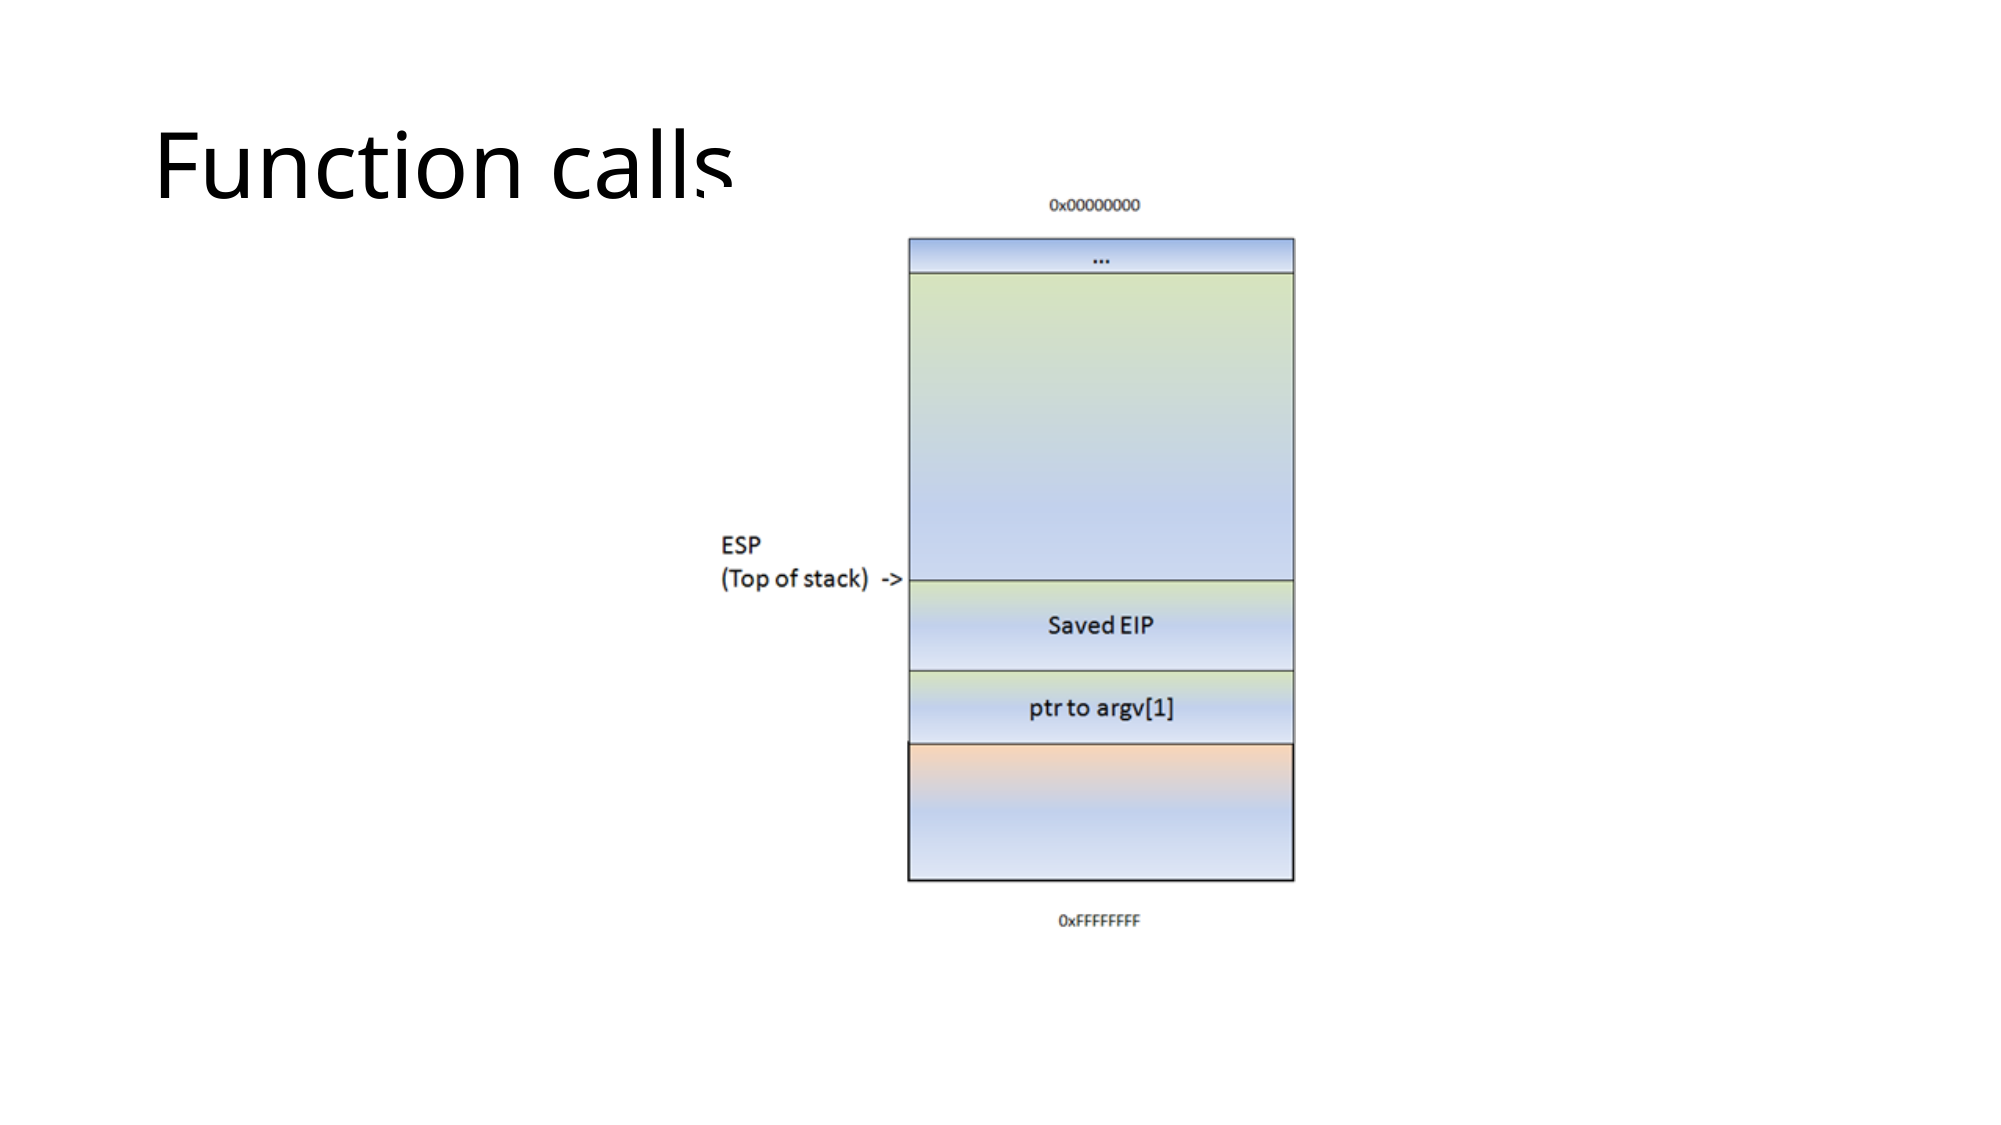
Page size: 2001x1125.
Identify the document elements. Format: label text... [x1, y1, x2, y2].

title Function calls [137, 59, 1863, 278]
picture [704, 187, 1296, 938]
